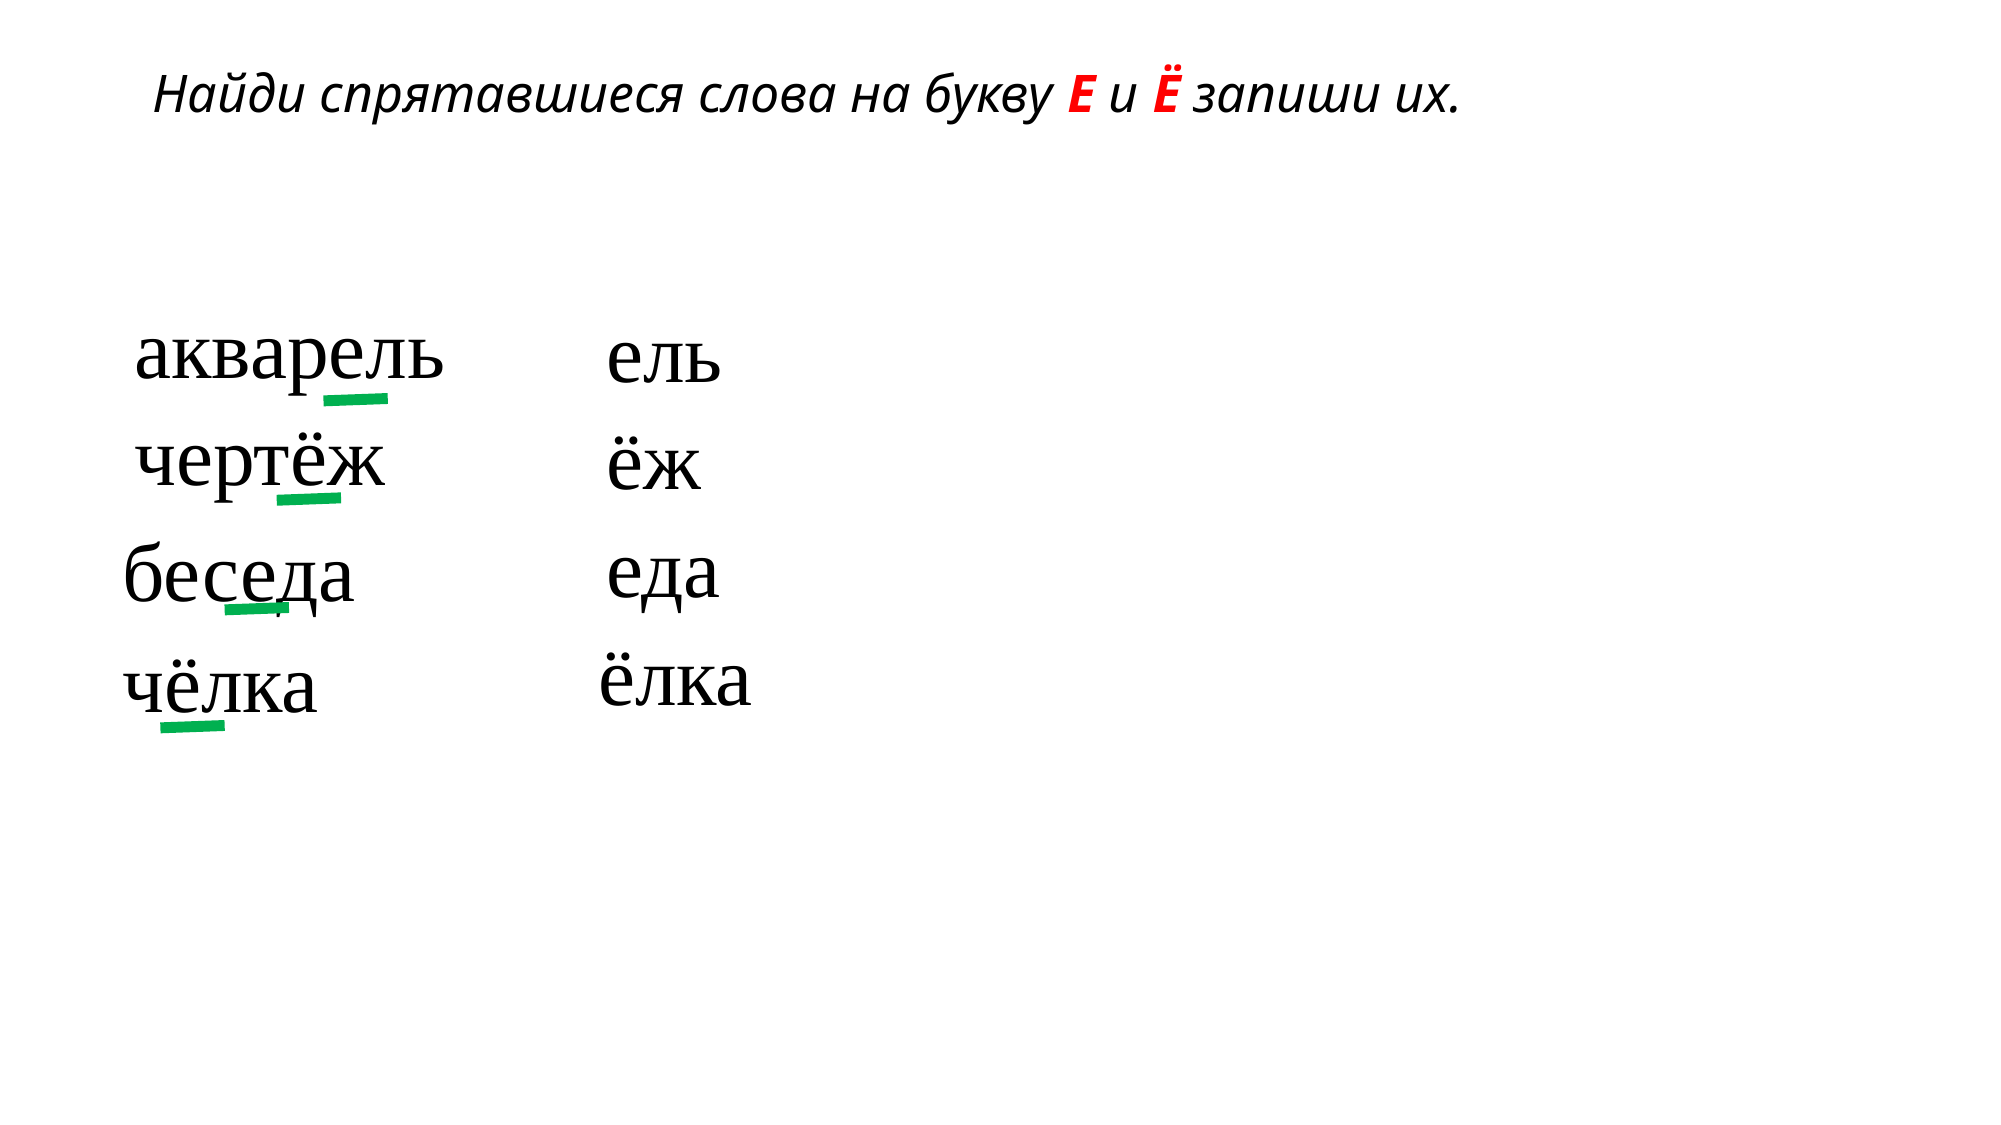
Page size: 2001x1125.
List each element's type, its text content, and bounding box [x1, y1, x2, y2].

text_box беседа [107, 522, 447, 635]
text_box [276, 497, 342, 501]
list акварель [119, 299, 496, 412]
text_box ёж [591, 409, 930, 518]
text_box еда [591, 518, 930, 631]
text_box ёлка [583, 626, 922, 739]
text_box ель [591, 303, 930, 409]
text_box чертёж [119, 406, 459, 519]
text_box чёлка [107, 635, 447, 746]
title Найди спрятавшиеся слова на букву Е и Ё запиши их. [137, 59, 1863, 131]
